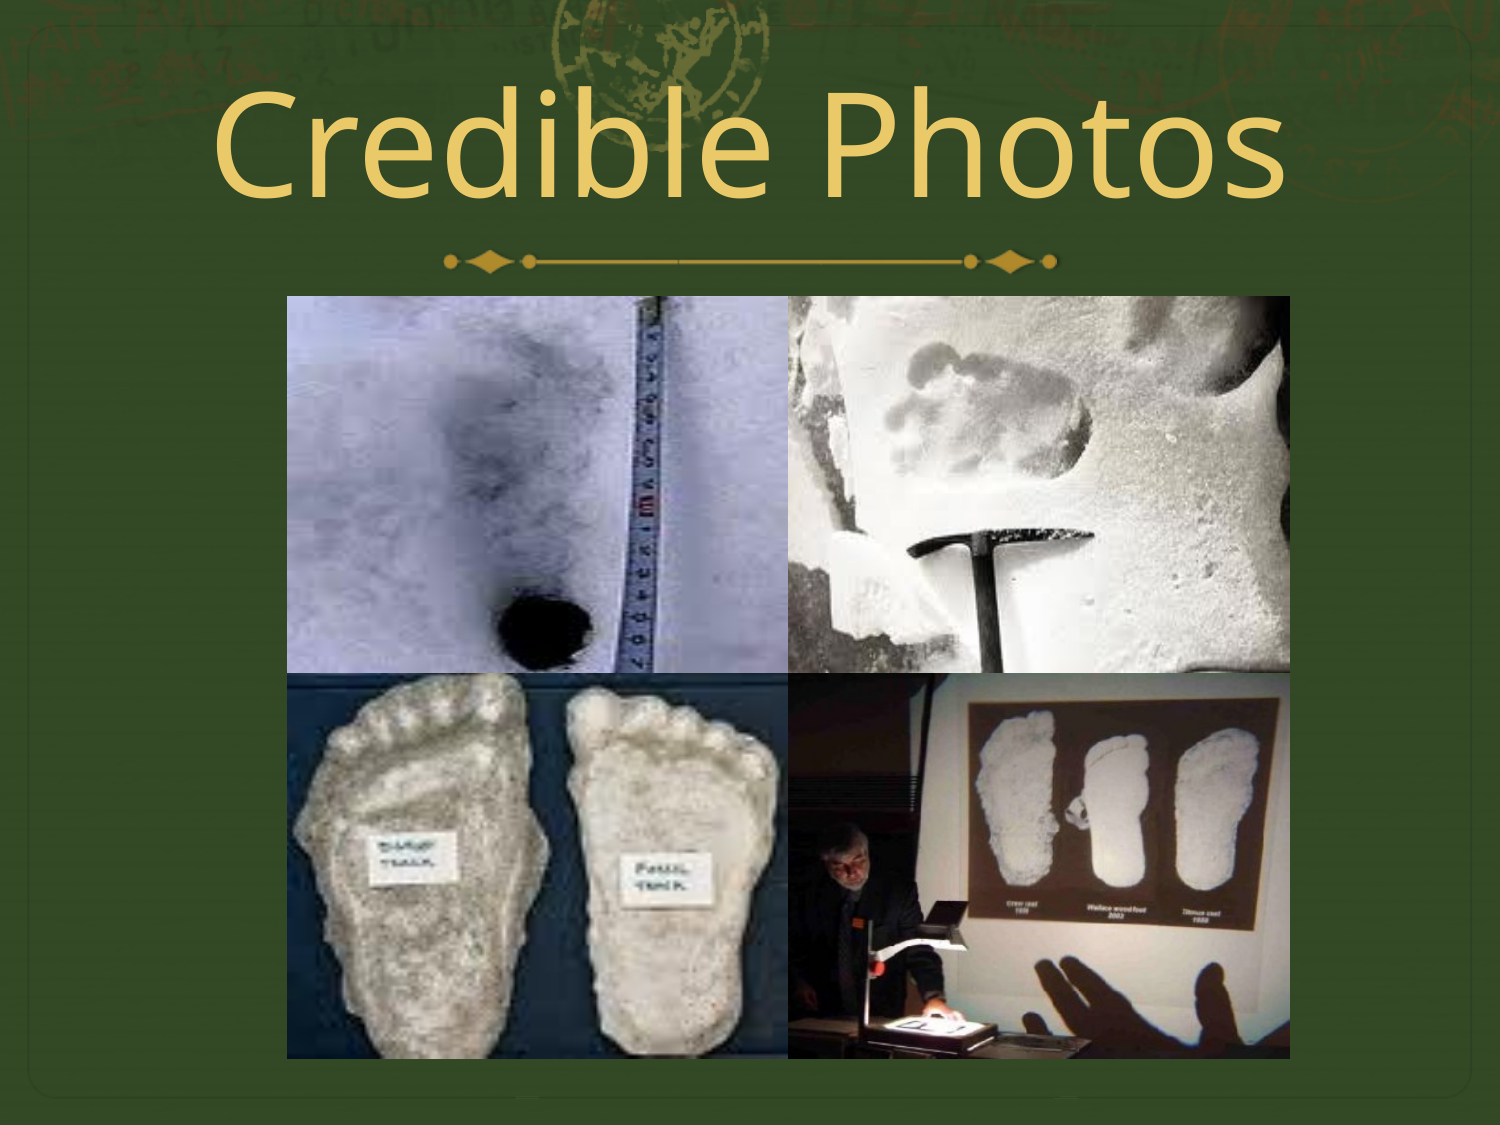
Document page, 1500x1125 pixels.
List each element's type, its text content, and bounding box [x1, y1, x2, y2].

picture [0, 0, 1500, 1125]
title Credible Photos [93, 45, 1407, 233]
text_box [287, 295, 1290, 1059]
